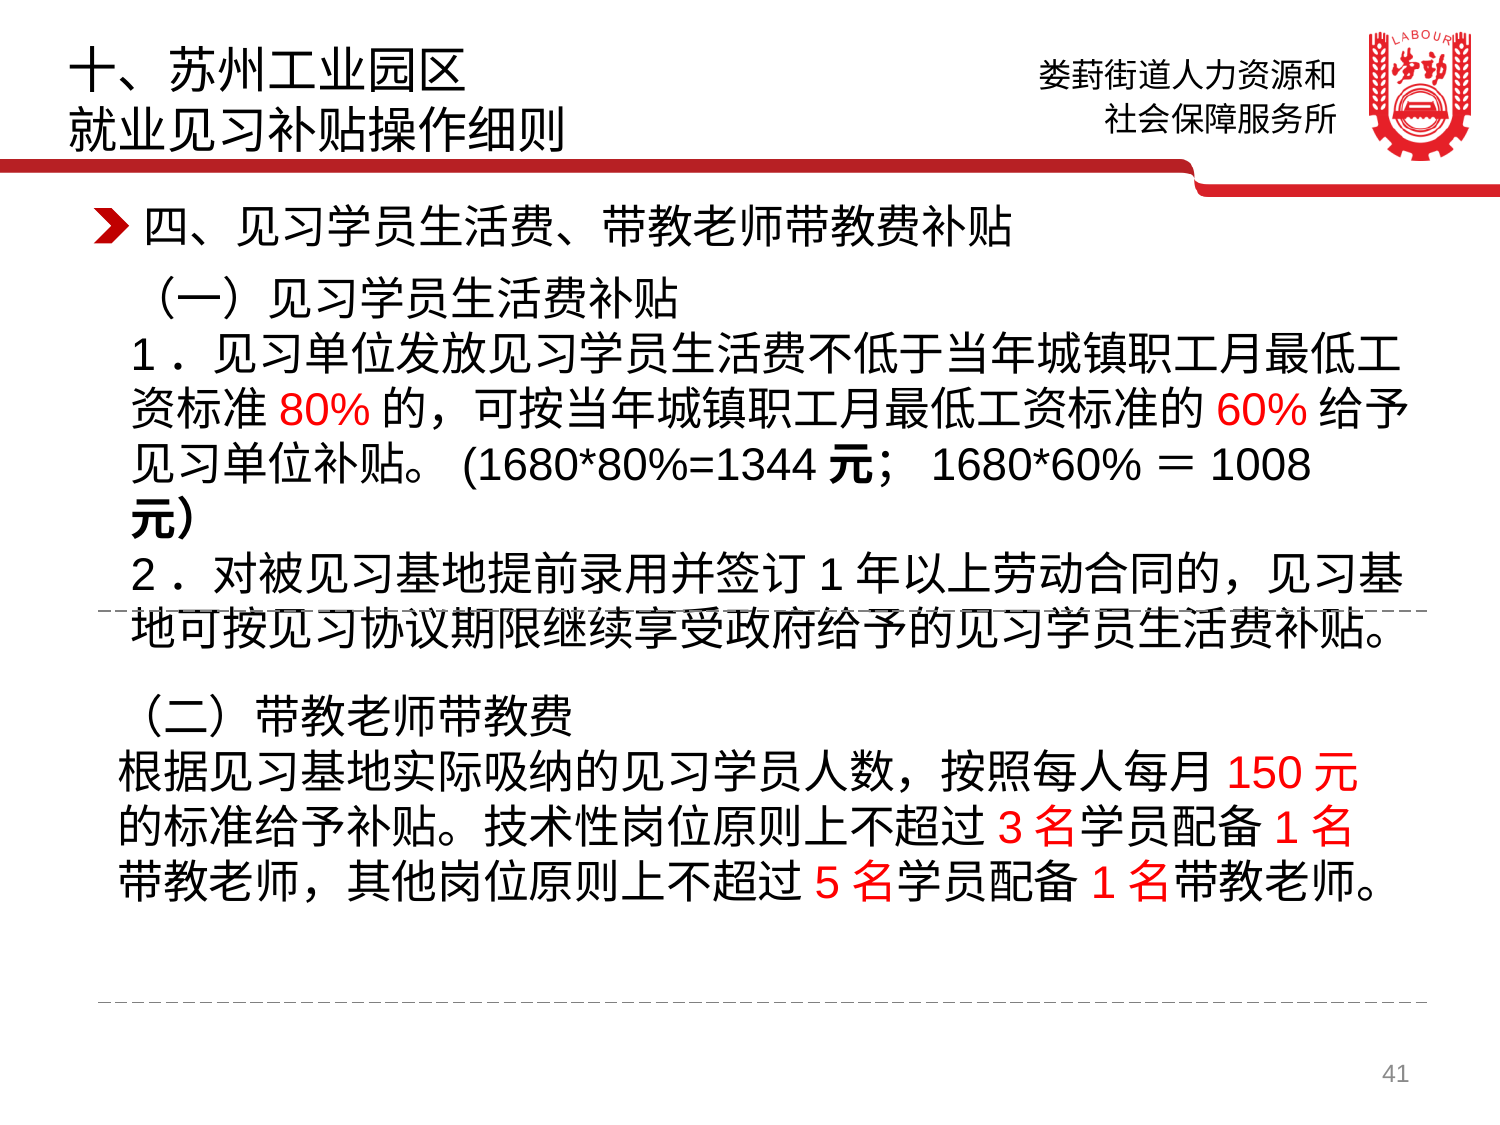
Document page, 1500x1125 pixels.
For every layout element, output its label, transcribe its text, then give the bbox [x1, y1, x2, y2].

text_box （一）见习学员生活费补贴 1．见习单位发放见习学员生活费不低于当年城镇职工月最低工资标准80%的，可按当年城镇职工月最低工资标准的60%给予见习单位补贴。(1680*80%=1344元；1680*60%＝1008元） 2．对被见习基地提前录用并签订1年以上劳动合同的，见习基地可按见习协议期限继续享受政府给予的见习学员生活费补贴。 [115, 262, 1427, 610]
text_box （二）带教老师带教费 根据见习基地实际吸纳的见习学员人数，按照每人每月150元的标准给予补贴。技术性岗位原则上不超过3名学员配备1名带教老师，其他岗位原则上不超过5名学员配备1名带教老师。 [102, 680, 1414, 916]
text_box 四、见习学员生活费、带教老师带教费补贴 [129, 190, 1157, 261]
text_box 十、苏州工业园区 就业见习补贴操作细则 [53, 30, 998, 166]
picture [0, 30, 1500, 197]
slide_number 41 [1074, 1042, 1425, 1103]
text_box （一）见习学员生活费补贴 1．见习单位发放见习学员生活费不低于当年城镇职工月最低工资标准80%的，可按当年城镇职工月最低工资标准的60%给予见习单位补贴。(1680*80%=1344元；1680*60%＝1008元） 2．对被见习基地提前录用并签订1年以上劳动合同的，见习基地可按见习协议期限继续享受政府给予的见习学员生活费补贴。 [115, 618, 1427, 663]
text_box [91, 205, 132, 246]
